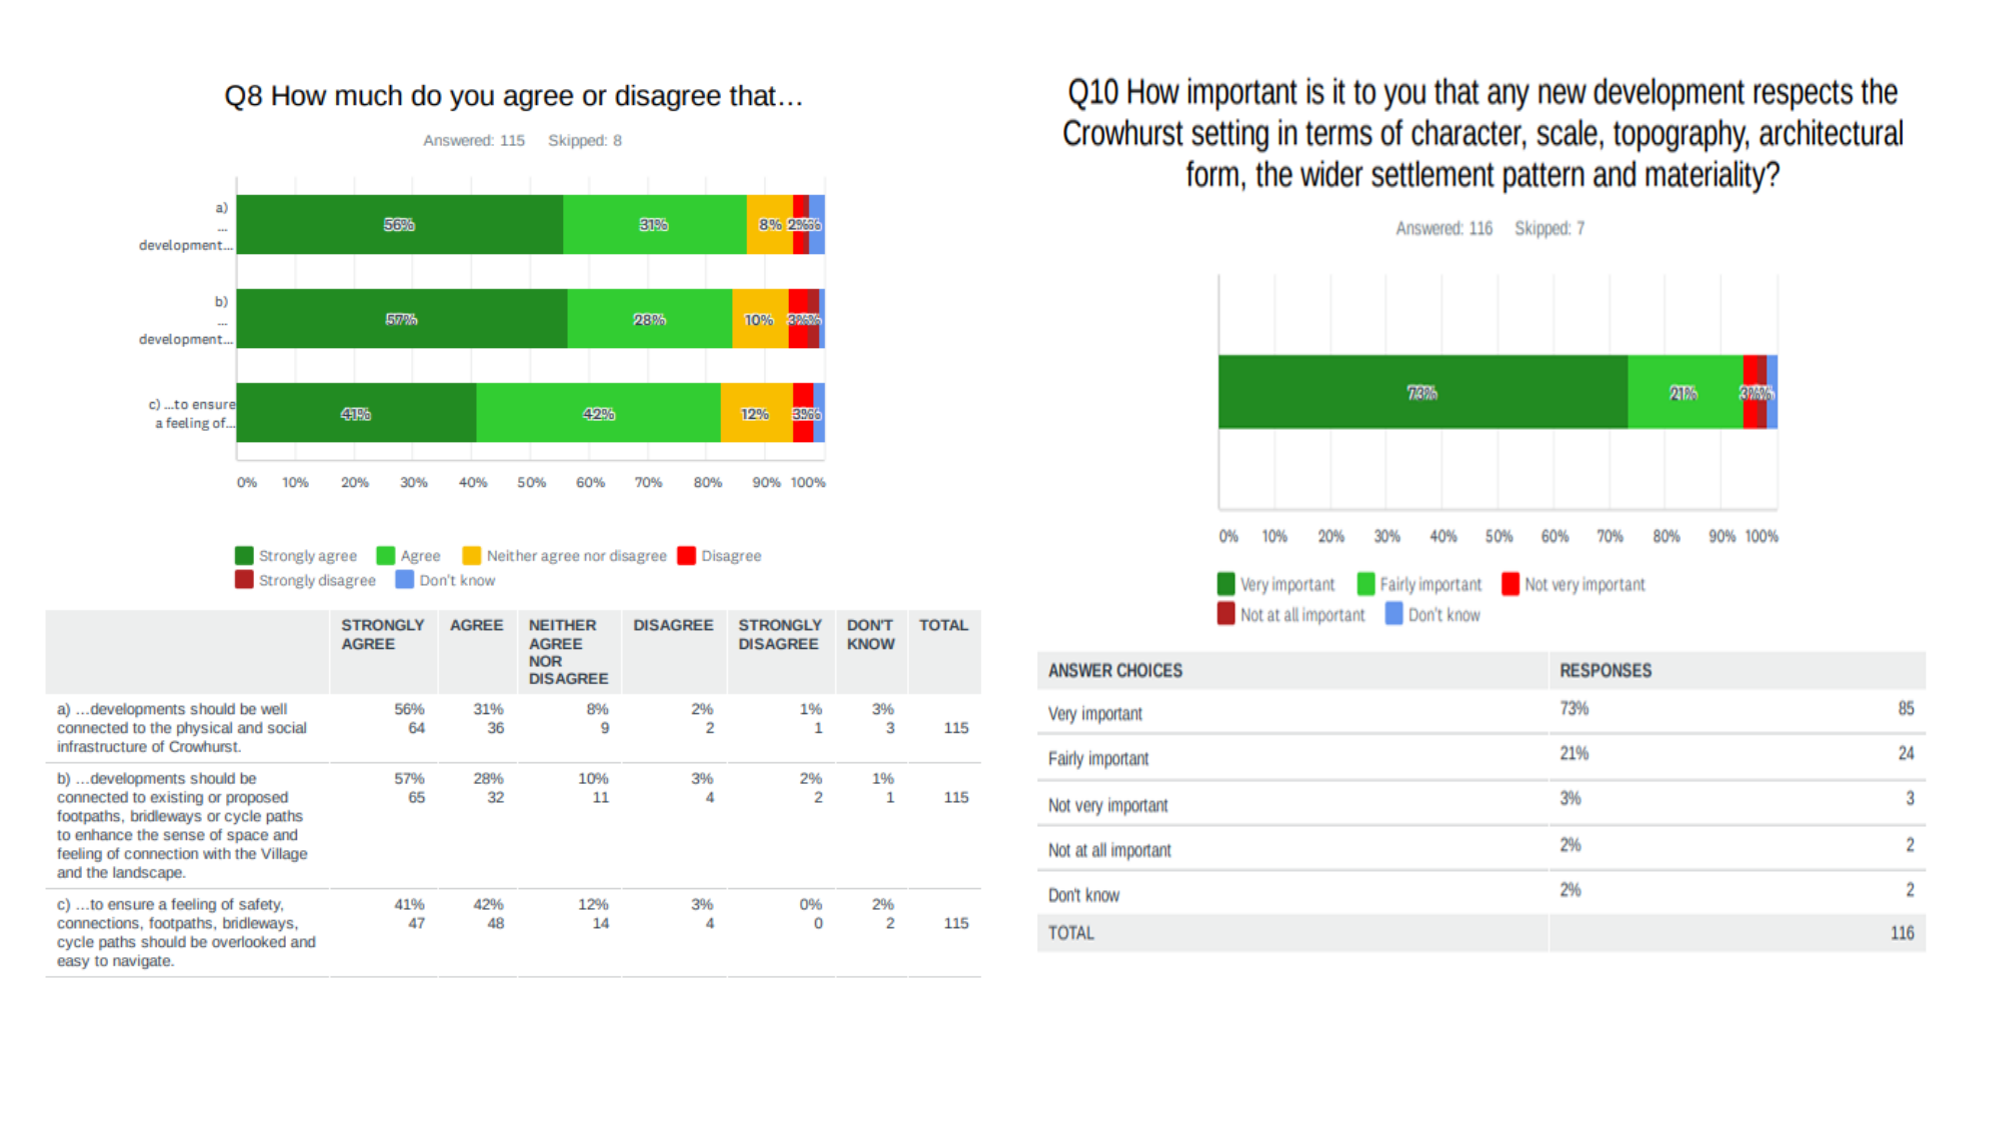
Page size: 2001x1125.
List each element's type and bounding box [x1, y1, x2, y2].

picture [14, 48, 1948, 1014]
